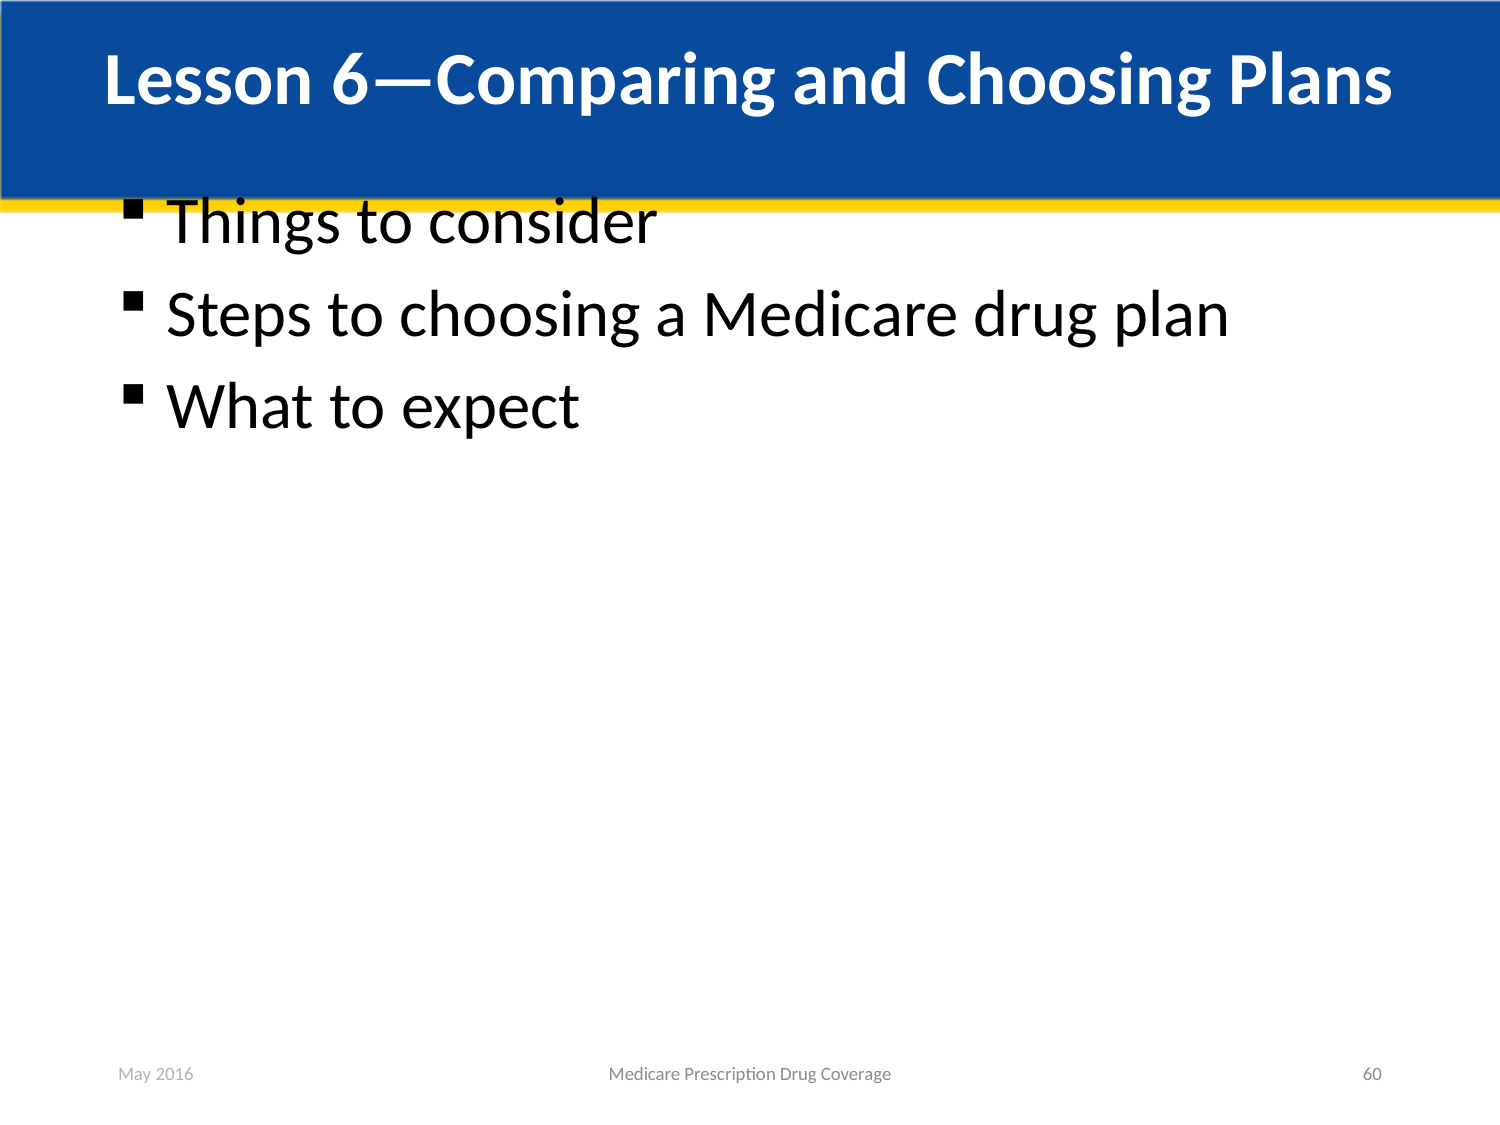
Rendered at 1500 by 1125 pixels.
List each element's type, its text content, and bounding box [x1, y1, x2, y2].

footer Medicare Prescription Drug Coverage [496, 1042, 1004, 1103]
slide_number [103, 1042, 441, 1103]
slide_number 60 [1059, 1042, 1397, 1103]
picture [0, 160, 1500, 1125]
title Lesson 6—Comparing and Choosing Plans [0, 1, 1500, 160]
list Things to consider Steps to choosing a Medicare drug plan What to expect [103, 169, 1397, 1014]
